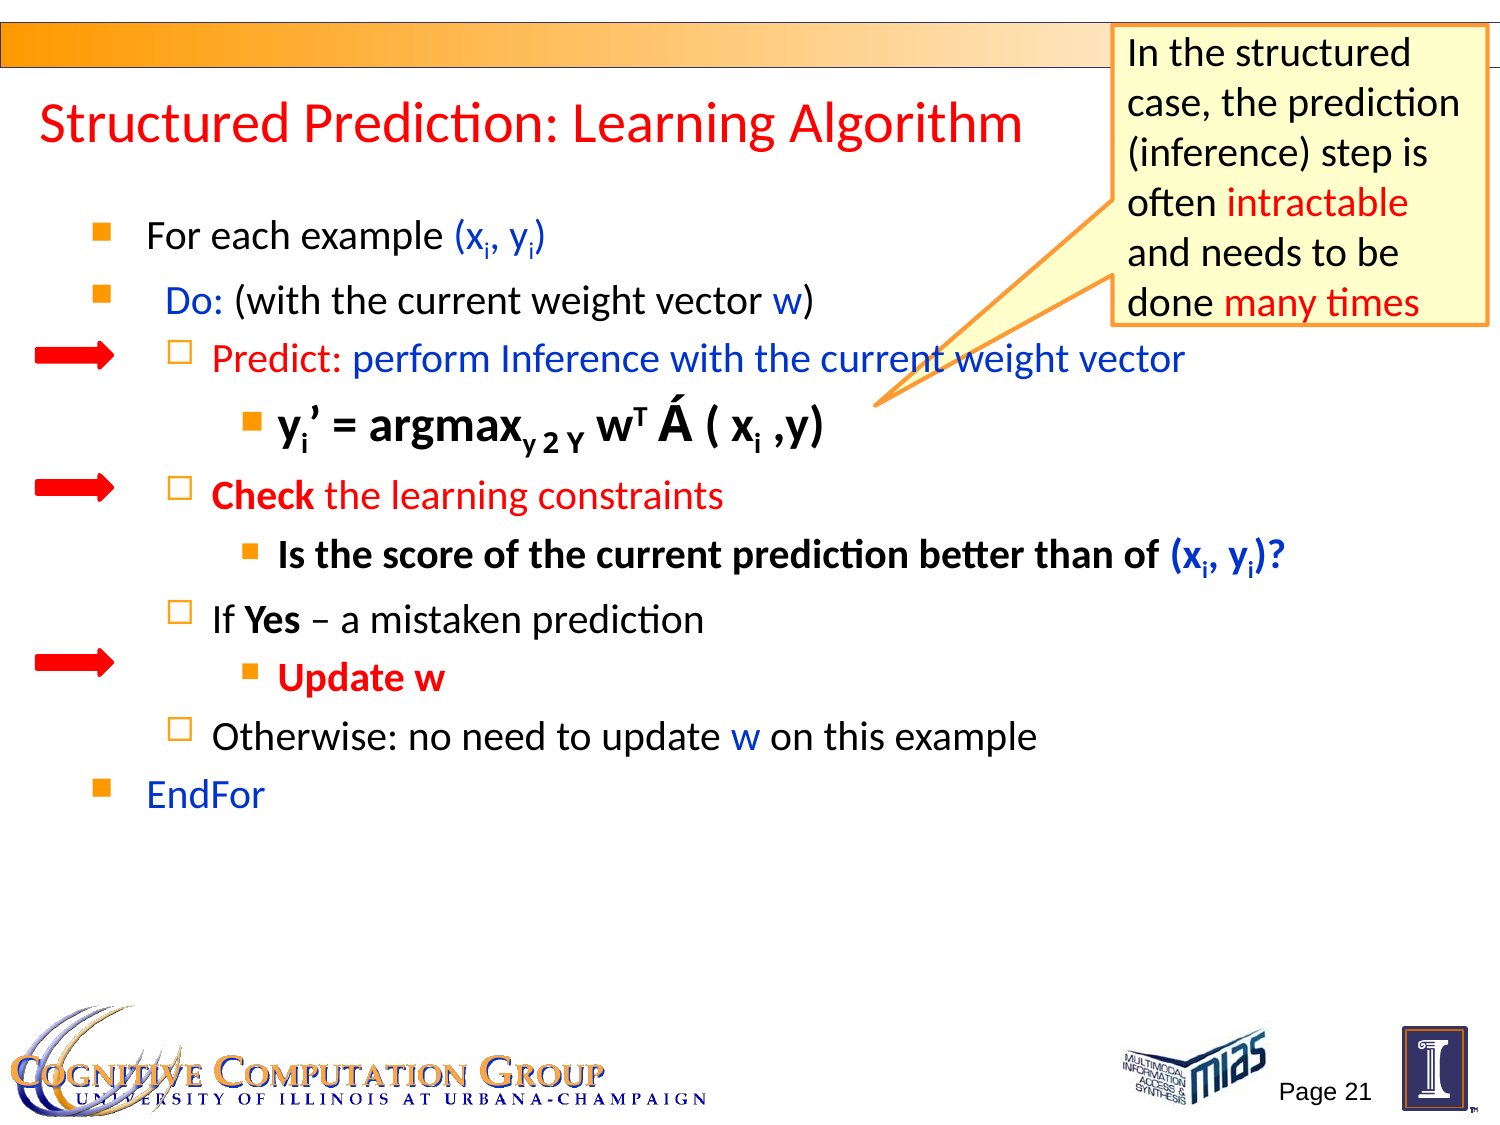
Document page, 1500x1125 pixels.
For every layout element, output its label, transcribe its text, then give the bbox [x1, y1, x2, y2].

title Structured Prediction: Learning Algorithm [24, 75, 1375, 163]
text_box [34, 340, 115, 370]
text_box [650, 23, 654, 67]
list For each example (xi, yi) Do: (with the current weight vector w) Predict: perform Inference with the current weight vector yi’ = argmaxy 2 Y wT Á ( xi ,y) Check the learning constraints Is the score of the current prediction better than of (xi, yi)? If Yes – a mistaken prediction Update w Otherwise: no need to update w on this example EndFor [75, 200, 1425, 1013]
text_box In the structured case, the prediction (inference) step is often intractable and needs to be done many times [1109, 22, 1490, 328]
text_box [34, 473, 115, 502]
slide_number Page 20 [562, 23, 566, 67]
text_box [34, 648, 115, 677]
picture [1120, 1021, 1275, 1113]
picture [0, 1000, 713, 1125]
slide_number Page 21 [1237, 1074, 1388, 1113]
